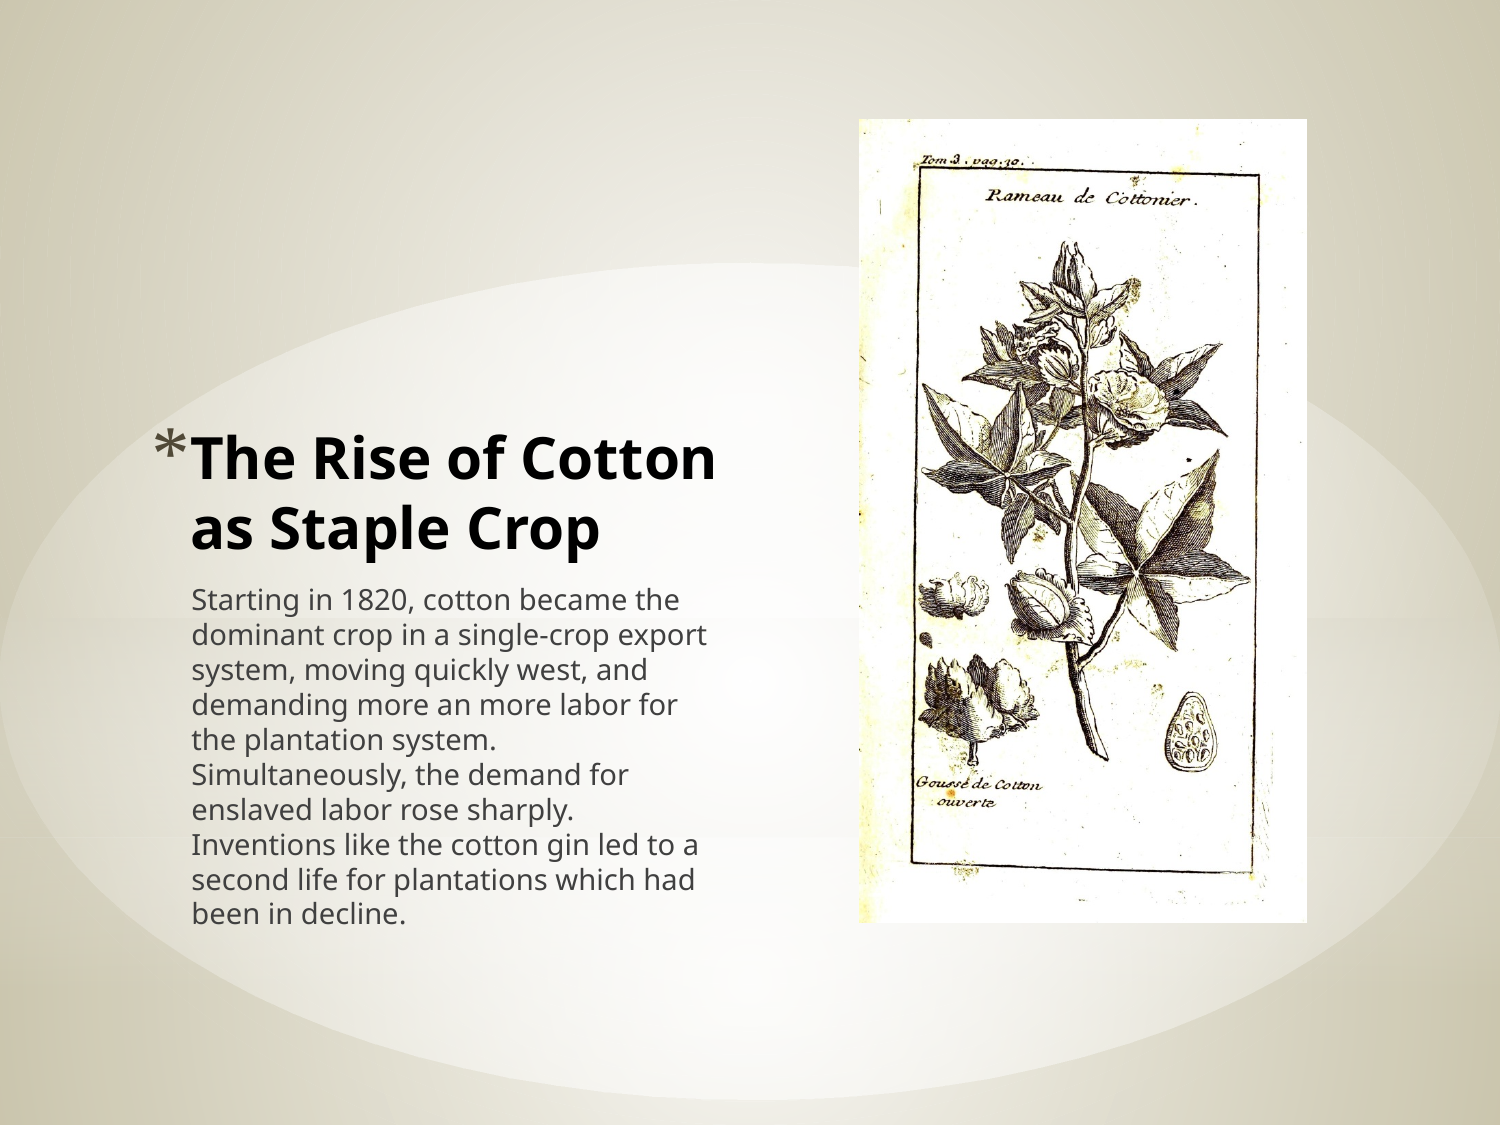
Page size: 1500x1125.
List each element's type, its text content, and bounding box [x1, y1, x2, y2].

title The Rise of Cotton as Staple Crop [137, 362, 735, 569]
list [859, 119, 1307, 924]
list Starting in 1820, cotton became the dominant crop in a single-crop export system, moving quickly west, and demanding more an more labor for the plantation system. Simultaneously, the demand for enslaved labor rose sharply. Inventions like the cotton gin led to a second life for plantations which had been in decline. [176, 573, 733, 925]
